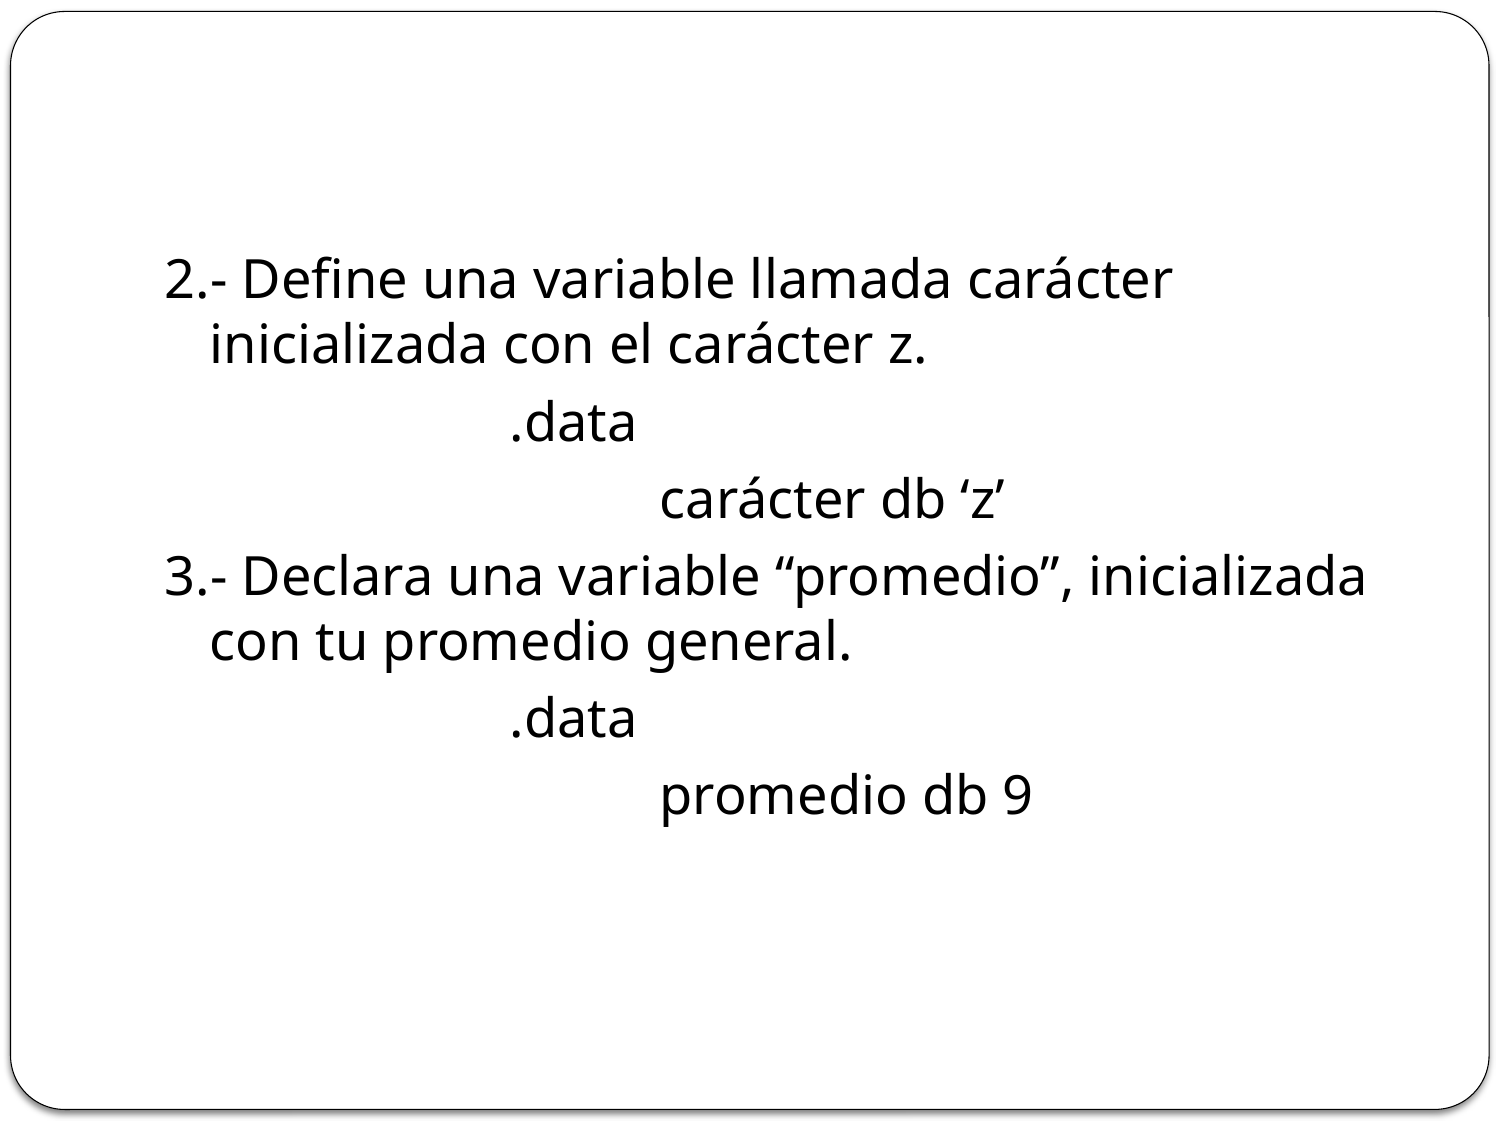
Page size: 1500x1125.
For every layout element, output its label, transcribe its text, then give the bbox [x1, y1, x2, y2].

list 2.- Define una variable llamada carácter inicializada con el carácter z. .data carácter db ‘z’ 3.- Declara una variable “promedio”, inicializada con tu promedio general. .data promedio db 9 [150, 237, 1425, 988]
